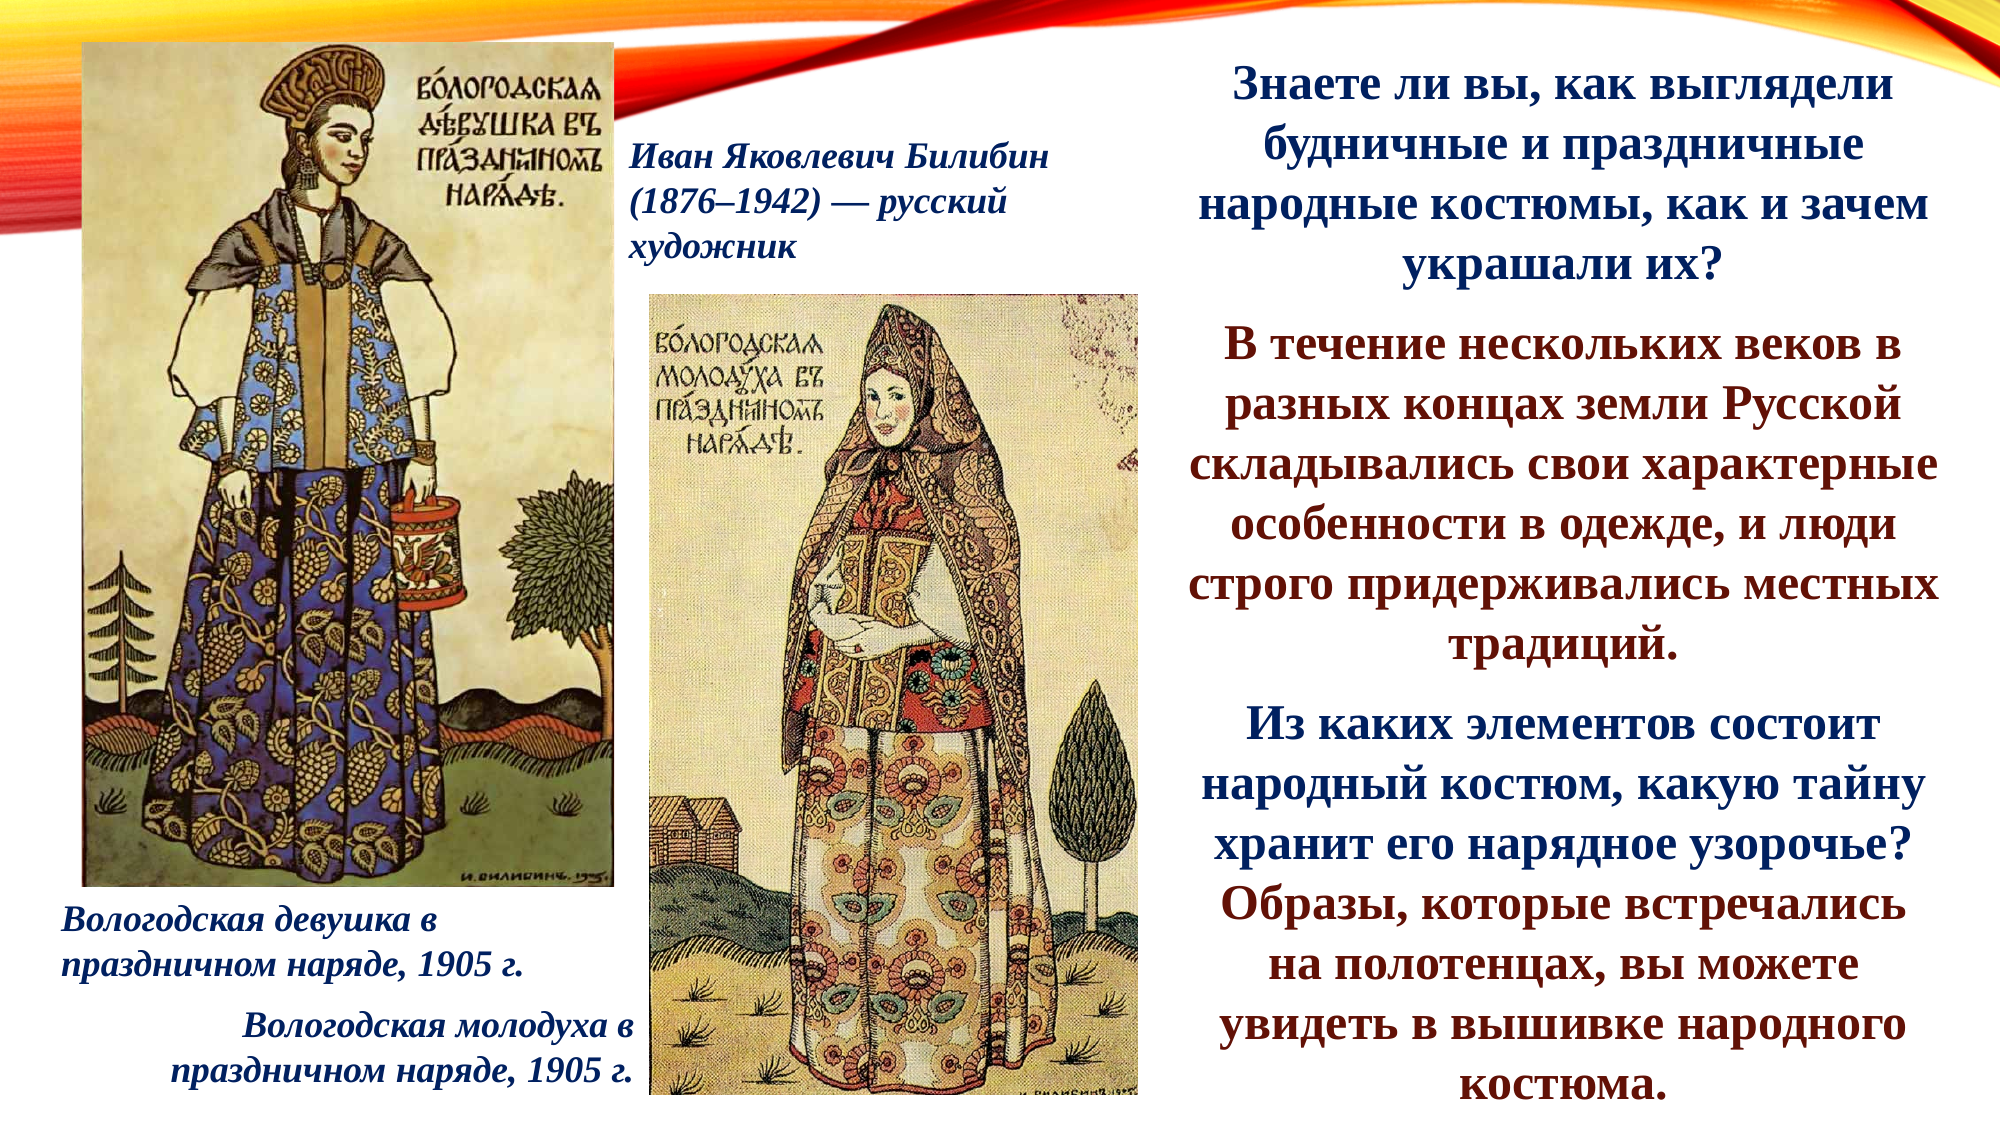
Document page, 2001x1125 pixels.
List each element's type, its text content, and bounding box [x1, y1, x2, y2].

text_box Вологодская молодуха в праздничном наряде, 1905 г. [129, 992, 650, 1097]
text_box Вологодская девушка в праздничном наряде, 1905 г. [46, 886, 598, 991]
text_box Иван Яковлевич Билибин (1876–1942) — русский художник [615, 123, 1069, 274]
text_box Знаете ли вы, как выглядели будничные и праздничные народные костюмы, как и зачем украшали их? В течение нескольких веков в разных концах земли Русской складывались свои характерные особенности в одежде, и люди строго придерживались местных традиций. Из каких элементов состоит народный костюм, какую тайну хранит его нарядное узорочье? Образы, которые встречались на полотенцах, вы можете увидеть в вышивке народного костюма. [1173, 42, 1955, 1125]
picture [0, 0, 2000, 887]
picture [648, 294, 1139, 1095]
